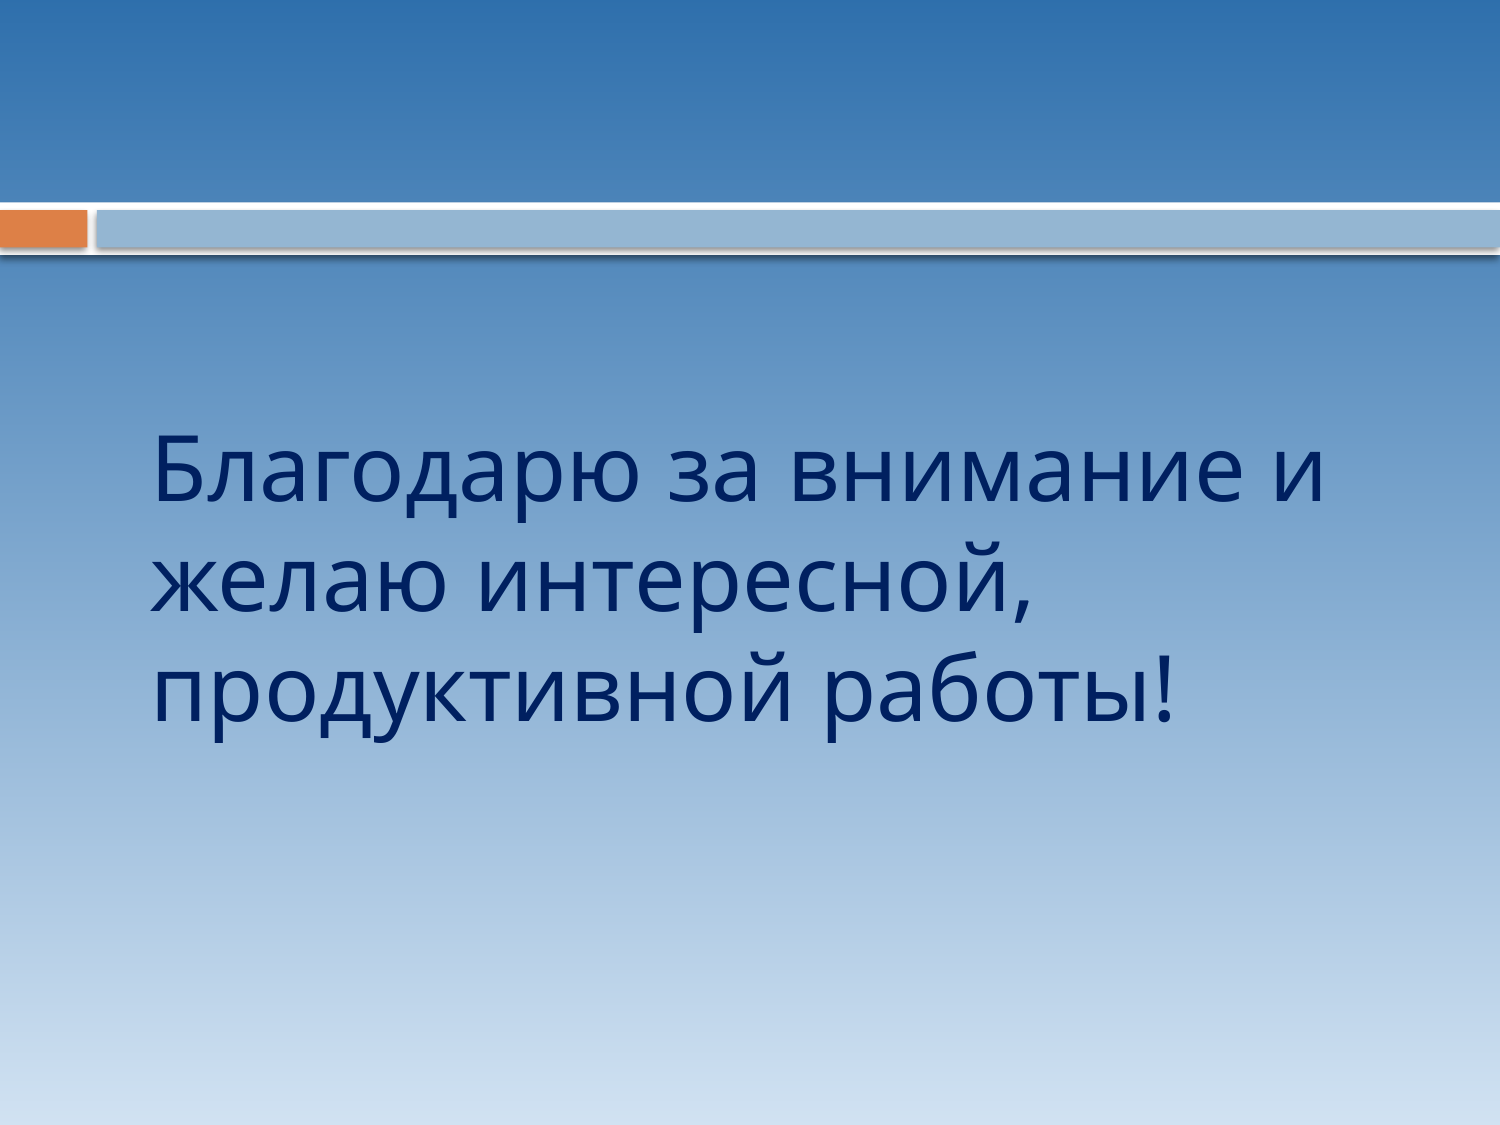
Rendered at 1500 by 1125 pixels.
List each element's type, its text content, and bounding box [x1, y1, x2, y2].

title Благодарю за внимание и желаю интересной, продуктивной работы! [135, 397, 1474, 752]
